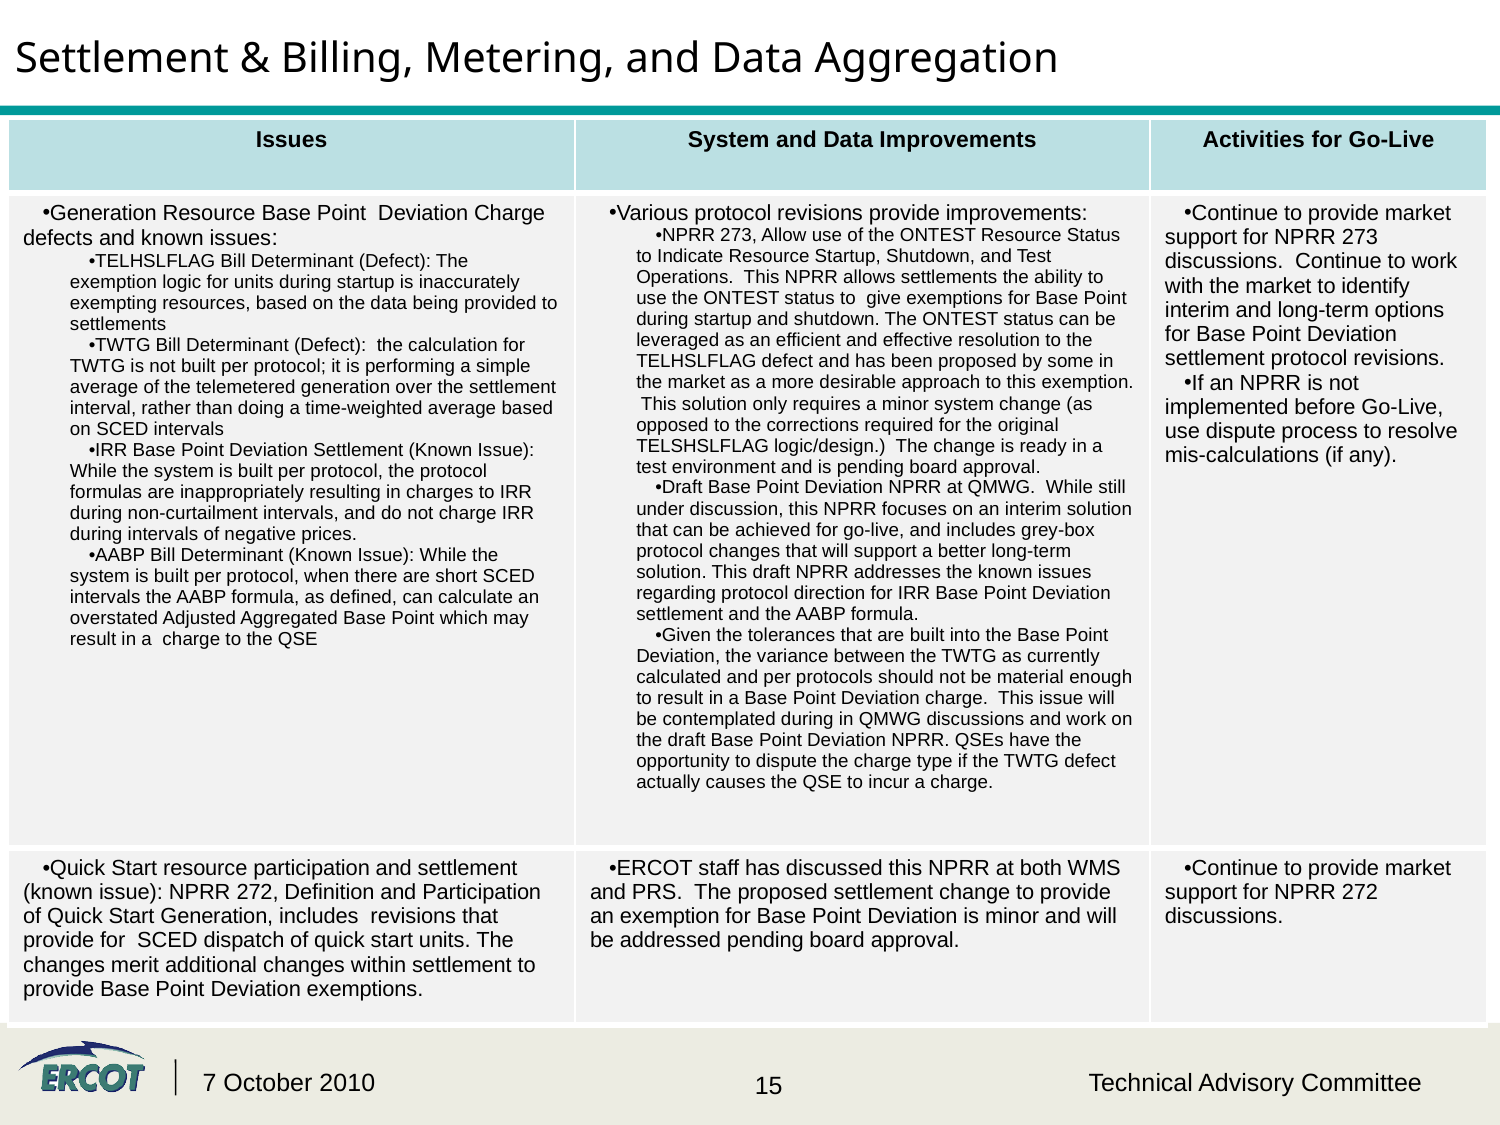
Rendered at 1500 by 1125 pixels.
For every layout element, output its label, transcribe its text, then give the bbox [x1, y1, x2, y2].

table_header Issues [9, 120, 574, 190]
picture [10, 1031, 151, 1111]
table_cell Various protocol revisions provide improvements: NPRR 273, Allow use of the ONTEST Resource Status to Indicate Resource Startup, Shutdown, and Test Operations. This NPRR allows settlements the ability to use the ONTEST status to give exemptions for Base Point during startup and shutdown. The ONTEST status can be leveraged as an efficient and effective resolution to the TELHSLFLAG defect and has been proposed by some in the market as a more desirable approach to this exemption. This solution only requires a minor system change (as opposed to the corrections required for the original TELSHSLFLAG logic/design.) The change is ready in a test environment and is pending board approval. Draft Base Point Deviation NPRR at QMWG. While still under discussion, this NPRR focuses on an interim solution that can be achieved for go-live, and includes grey-box protocol changes that will support a better long-term solution. This draft NPRR addresses the known issues regarding protocol direction for IRR Base Point Deviation settlement and the AABP formula. Given the tolerances that are built into the Base Point Deviation, the variance between the TWTG as currently calculated and per protocols should not be material enough to result in a Base Point Deviation charge. This issue will be contemplated during in QMWG discussions and work on the draft Base Point Deviation NPRR. QSEs have the opportunity to dispute the charge type if the TWTG defect actually causes the QSE to incur a charge. [576, 196, 1149, 845]
table_header Activities for Go-Live [1151, 120, 1486, 190]
table_cell Continue to provide market support for NPRR 273 discussions. Continue to work with the market to identify interim and long-term options for Base Point Deviation settlement protocol revisions. If an NPRR is not implemented before Go-Live, use dispute process to resolve mis-calculations (if any). [1151, 196, 1486, 845]
table_cell ERCOT staff has discussed this NPRR at both WMS and PRS. The proposed settlement change to provide an exemption for Base Point Deviation is minor and will be addressed pending board approval. [576, 851, 1149, 1022]
table_cell Quick Start resource participation and settlement (known issue): NPRR 272, Definition and Participation of Quick Start Generation, includes revisions that provide for SCED dispatch of quick start units. The changes merit additional changes within settlement to provide Base Point Deviation exemptions. [9, 851, 574, 1022]
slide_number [187, 1059, 538, 1125]
footer Technical Advisory Committee [962, 1059, 1438, 1125]
table_header System and Data Improvements [576, 120, 1149, 190]
table_cell Continue to provide market support for NPRR 272 discussions. [1151, 851, 1486, 1022]
table_cell Generation Resource Base Point Deviation Charge defects and known issues: TELHSLFLAG Bill Determinant (Defect): The exemption logic for units during startup is inaccurately exempting resources, based on the data being provided to settlements TWTG Bill Determinant (Defect): the calculation for TWTG is not built per protocol; it is performing a simple average of the telemetered generation over the settlement interval, rather than doing a time-weighted average based on SCED intervals IRR Base Point Deviation Settlement (Known Issue): While the system is built per protocol, the protocol formulas are inappropriately resulting in charges to IRR during non-curtailment intervals, and do not charge IRR during intervals of negative prices. AABP Bill Determinant (Known Issue): While the system is built per protocol, when there are short SCED intervals the AABP formula, as defined, can calculate an overstated Adjusted Aggregated Base Point which may result in a charge to the QSE [9, 196, 574, 845]
title Settlement & Billing, Metering, and Data Aggregation [0, 0, 1451, 113]
